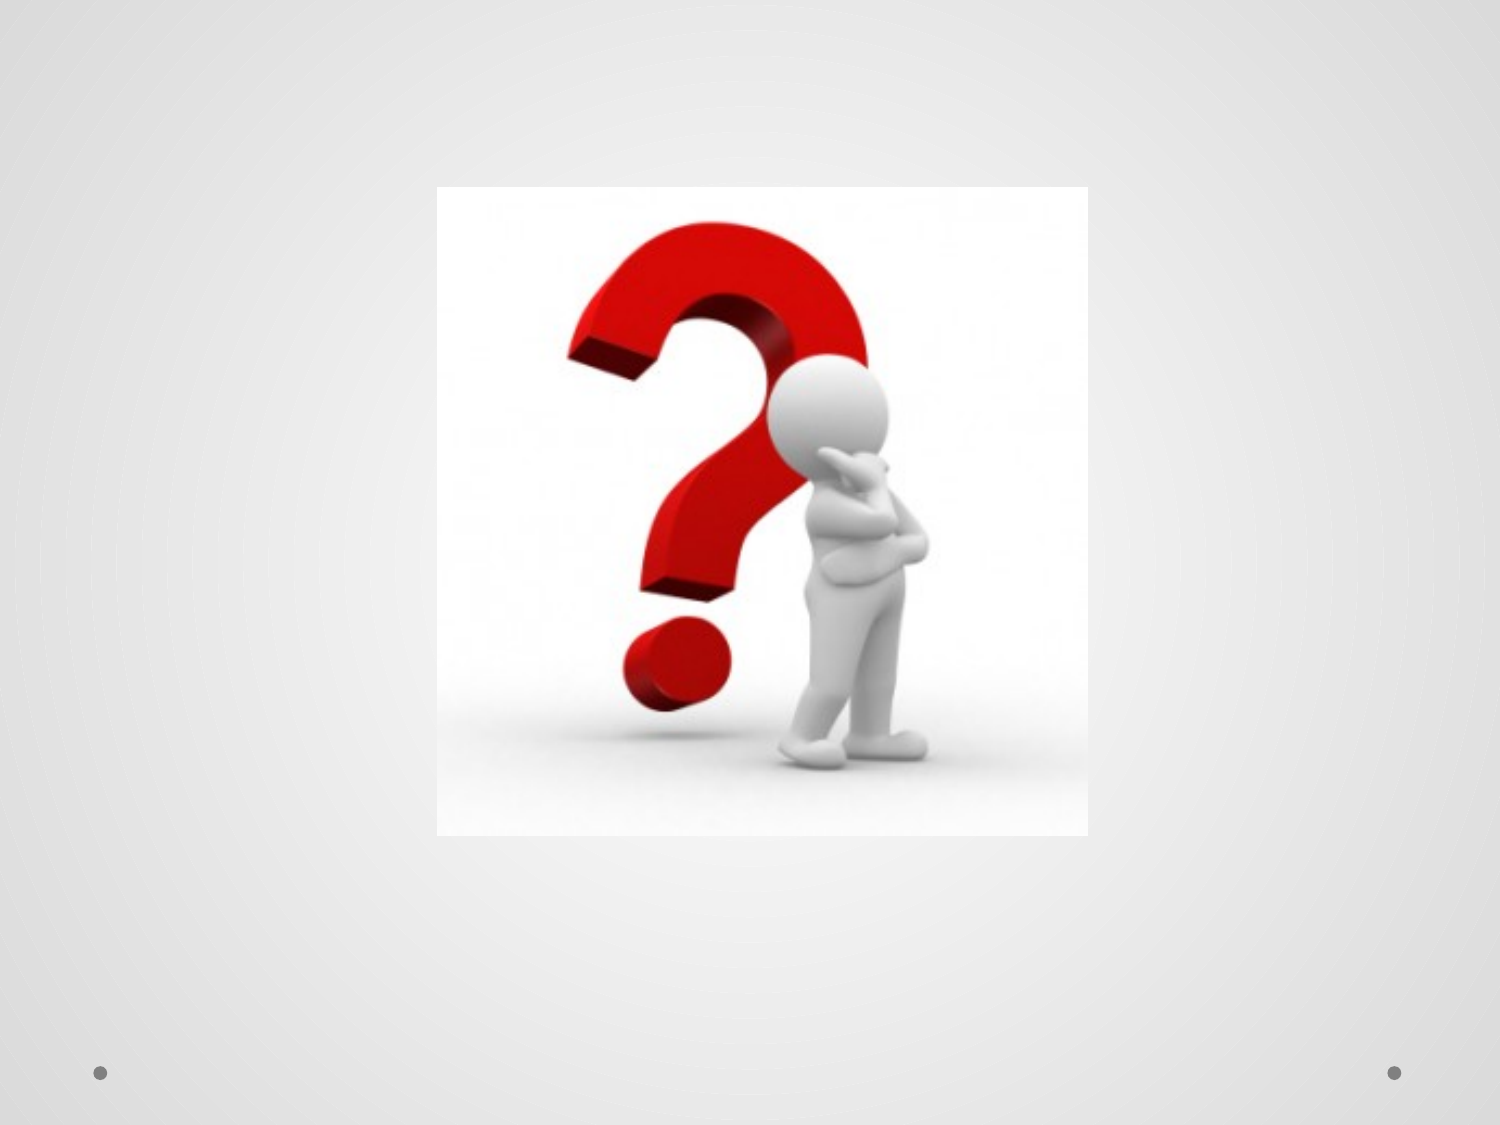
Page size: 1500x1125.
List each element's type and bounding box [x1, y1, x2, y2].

picture [437, 187, 1088, 836]
